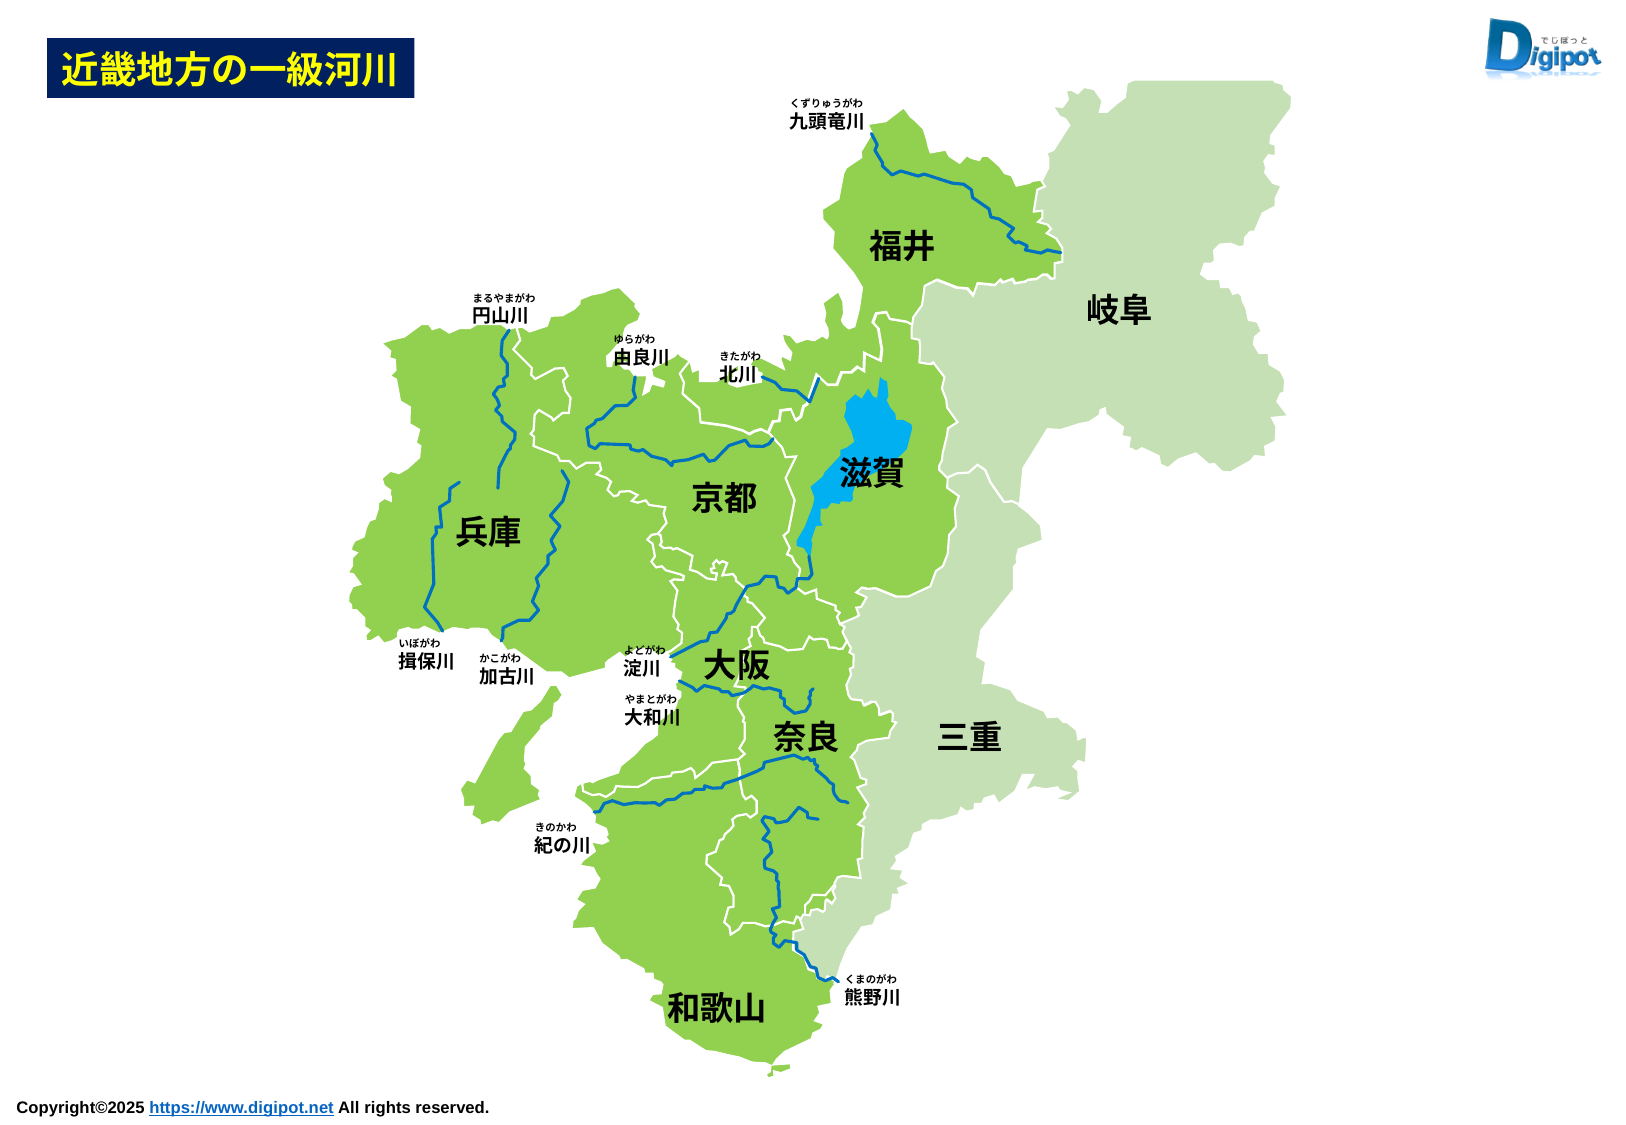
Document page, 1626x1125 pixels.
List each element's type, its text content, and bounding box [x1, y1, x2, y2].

text_box 近畿地方の一級河川 [47, 38, 415, 98]
picture [1485, 18, 1602, 82]
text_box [347, 79, 1292, 1079]
